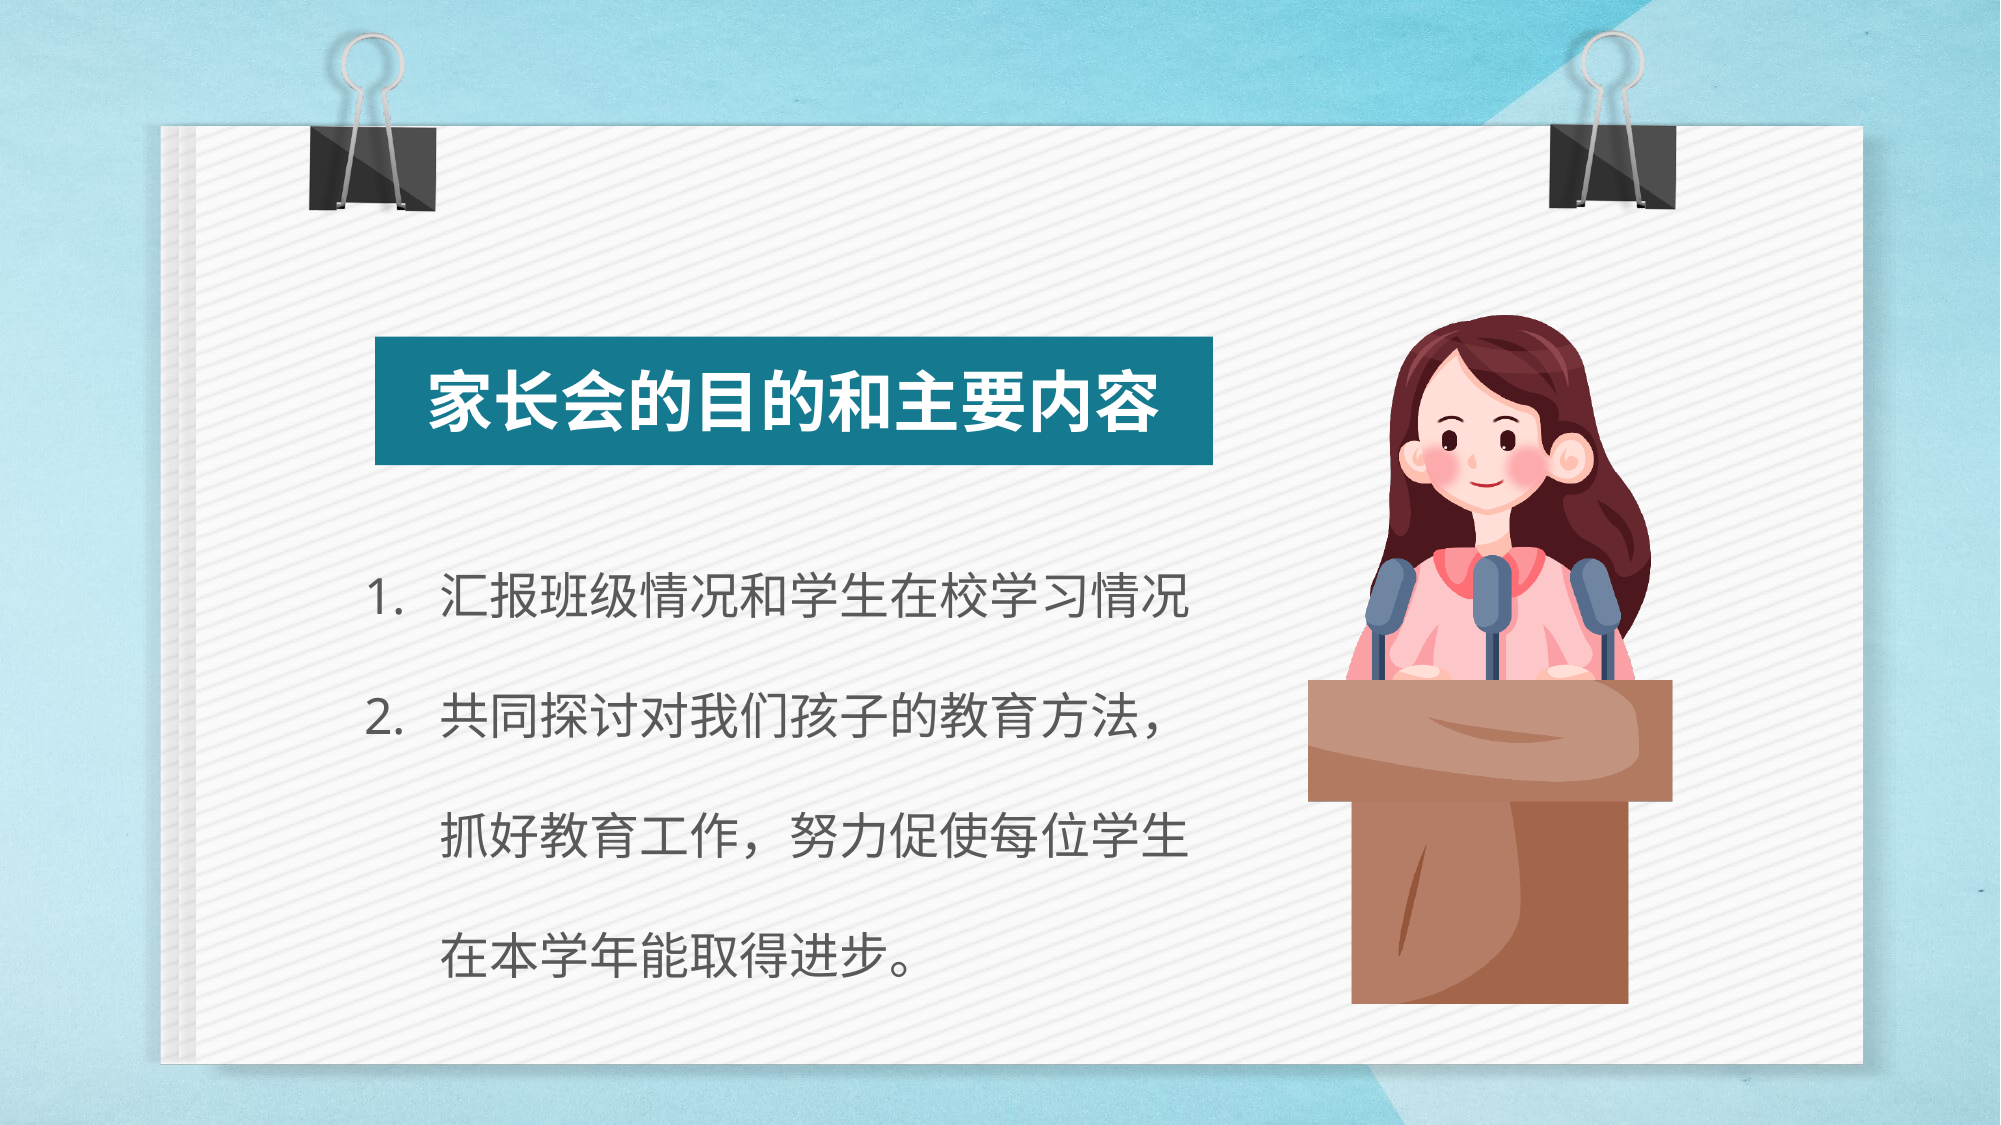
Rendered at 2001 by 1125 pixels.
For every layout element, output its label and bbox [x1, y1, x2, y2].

text_box [375, 336, 1174, 466]
picture [0, 0, 2000, 1125]
text_box [139, 23, 1904, 1084]
